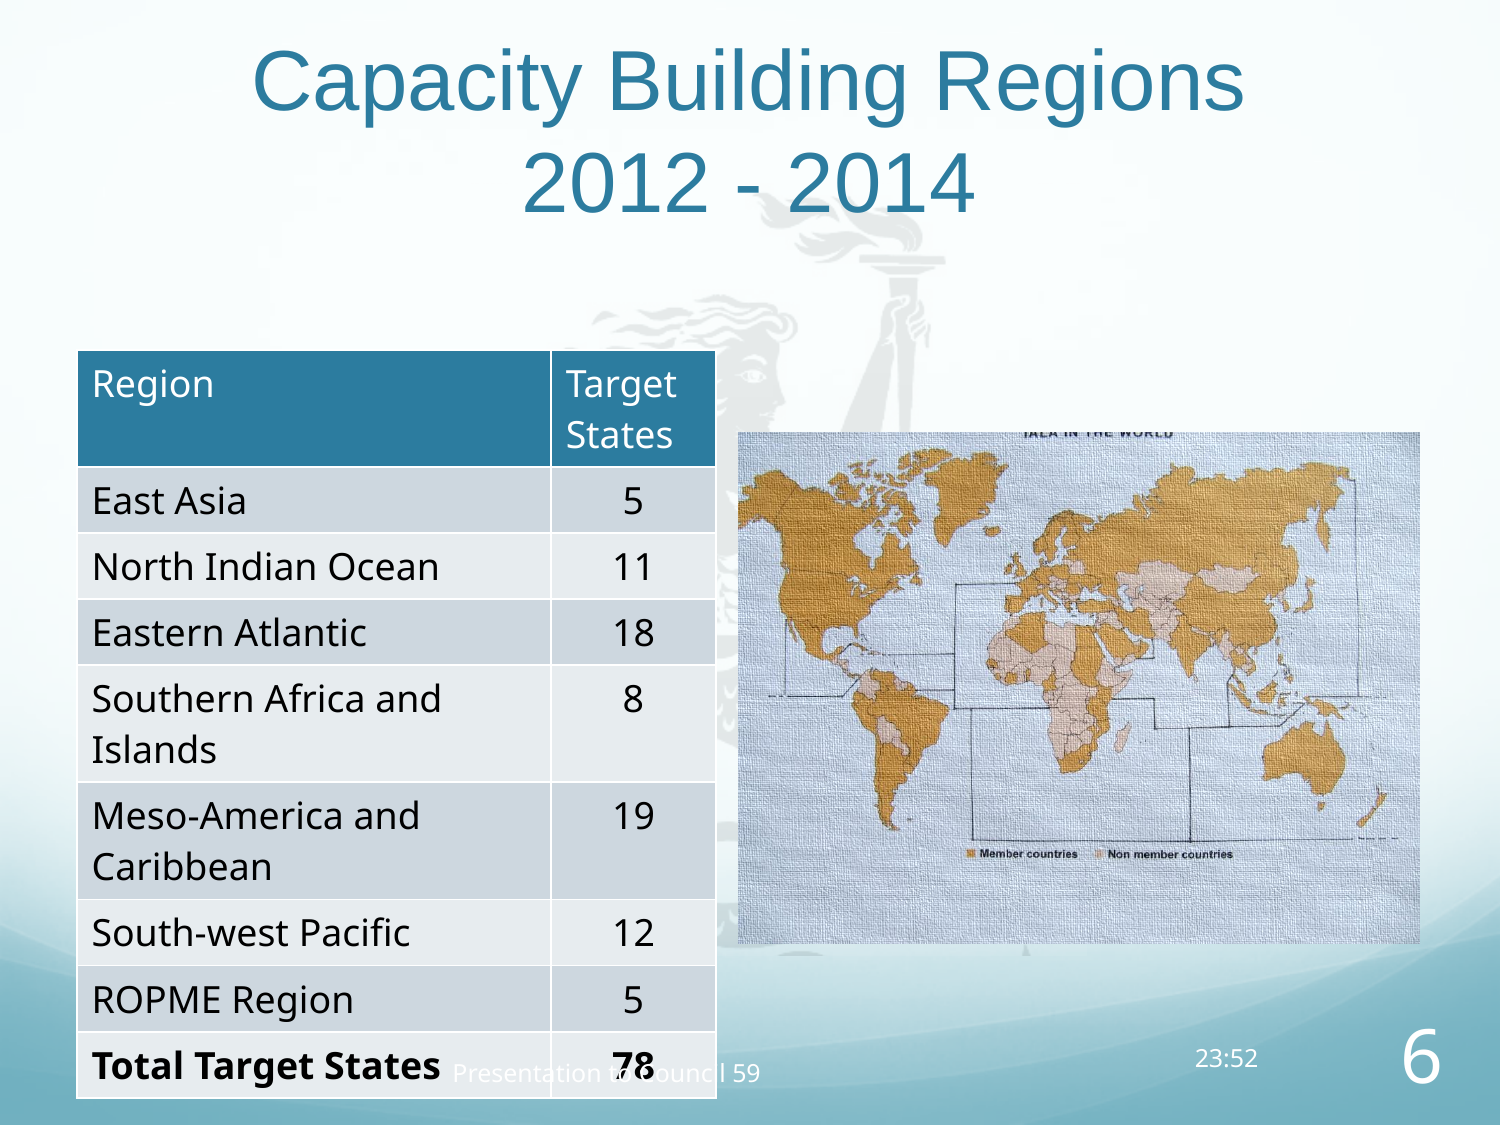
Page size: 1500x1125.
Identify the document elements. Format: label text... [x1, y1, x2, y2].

table_cell 12 [552, 900, 715, 965]
table_cell South-west Pacific [78, 900, 550, 965]
slide_number 6 [1295, 1029, 1459, 1090]
table_cell Eastern Atlantic [78, 600, 550, 664]
table_cell Meso-America and Caribbean [78, 783, 550, 899]
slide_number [923, 1029, 1274, 1090]
footer Presentation to Council 59 [437, 1042, 1105, 1103]
table_cell 18 [552, 600, 715, 664]
table_cell ROPME Region [78, 966, 550, 1031]
table_cell 5 [552, 966, 715, 1031]
table_cell 11 [552, 534, 715, 598]
table_cell North Indian Ocean [78, 534, 550, 598]
table_cell 78 [552, 1033, 715, 1042]
table_cell 8 [552, 666, 715, 781]
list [737, 432, 1420, 944]
table_cell 5 [552, 468, 715, 532]
table_header Region [78, 351, 550, 466]
table_cell 19 [552, 783, 715, 899]
title Capacity Building Regions 2012 - 2014 [90, 17, 1410, 237]
table_cell Southern Africa and Islands [78, 666, 550, 781]
table_header Target States [552, 351, 715, 466]
table_cell East Asia [78, 468, 550, 532]
table_cell Total Target States [78, 1033, 550, 1097]
